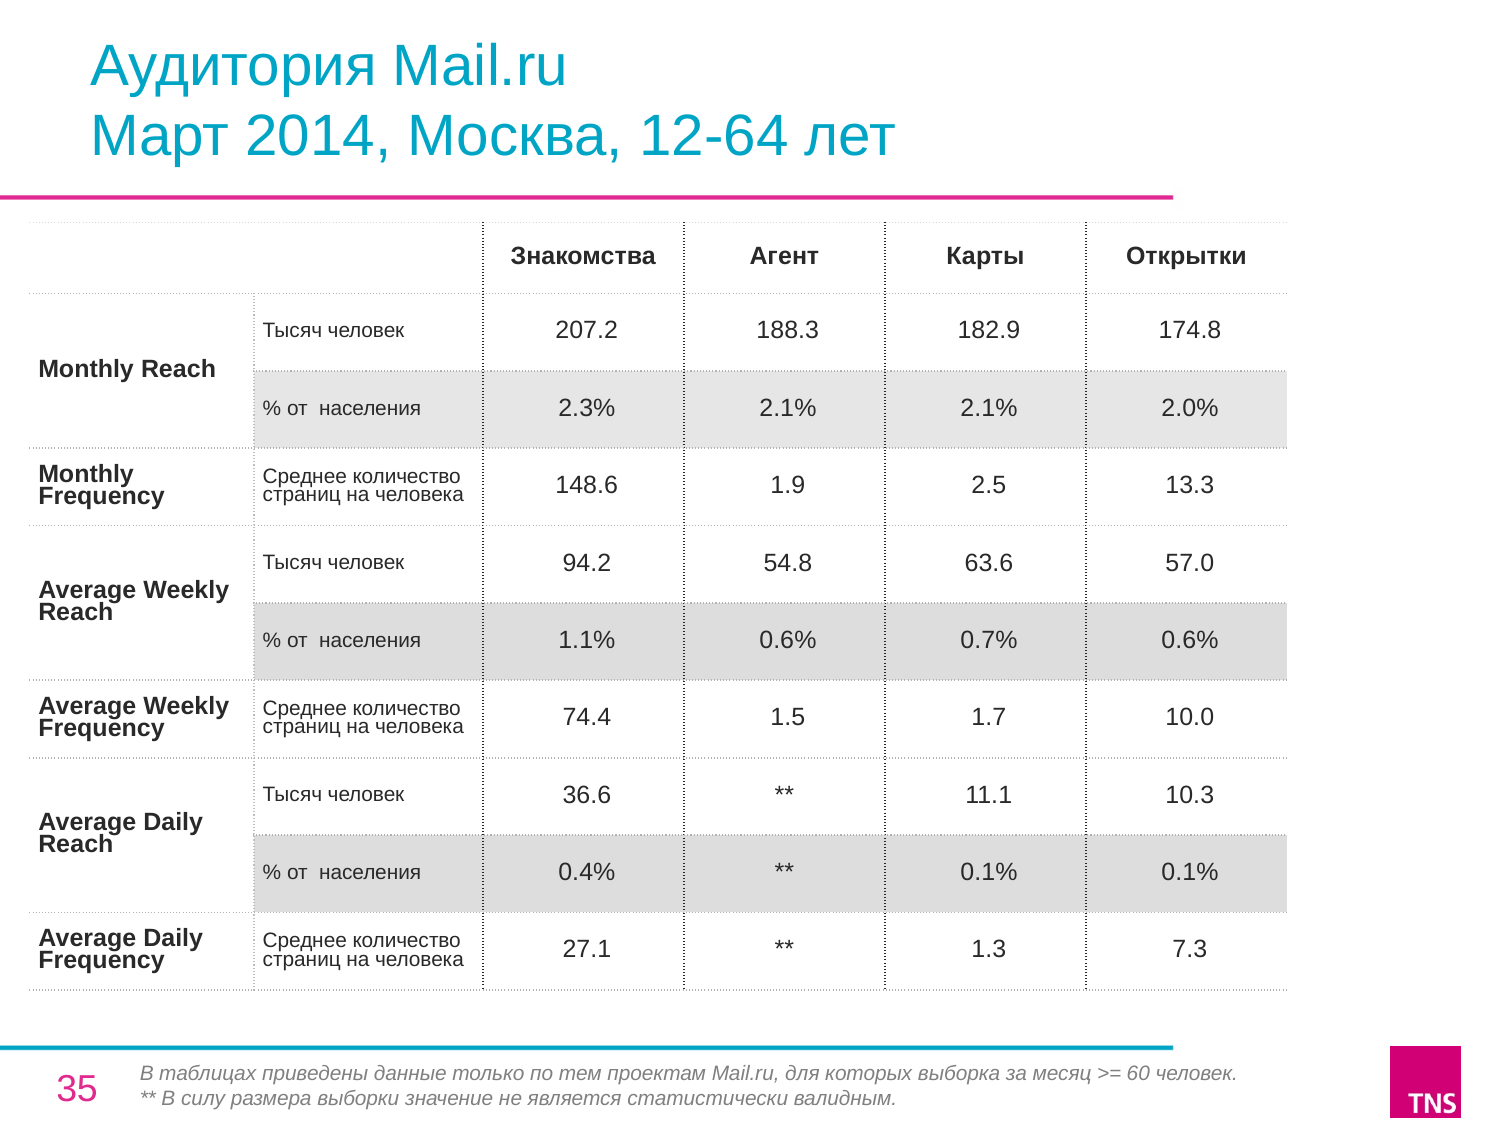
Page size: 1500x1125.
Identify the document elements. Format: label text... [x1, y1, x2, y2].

table_cell 2.1% [885, 371, 1086, 448]
table_cell 1.9 [684, 448, 885, 526]
table_cell 54.8 [684, 526, 885, 603]
table_cell 27.1 [483, 912, 684, 990]
table_header Агент [684, 223, 885, 294]
table_cell 182.9 [885, 294, 1086, 371]
table_cell % от населения [254, 603, 483, 680]
table_cell 7.3 [1086, 912, 1287, 990]
table_cell Monthly Frequency [29, 448, 254, 526]
table_cell 174.8 [1086, 294, 1287, 371]
table_cell Среднее количество страниц на человека [254, 912, 483, 990]
table_cell 148.6 [483, 448, 684, 526]
table_cell Average Weekly Frequency [29, 680, 254, 758]
table_cell % от населения [254, 835, 483, 912]
title Аудитория Mail.ru Март 2014, Москва, 12-64 лет [74, 8, 1476, 187]
table_header Открытки [1086, 223, 1287, 294]
table_cell 207.2 [483, 294, 684, 371]
table_cell 74.4 [483, 680, 684, 758]
table_cell Среднее количество страниц на человека [254, 680, 483, 758]
table_cell Тысяч человек [254, 758, 483, 835]
table_cell 1.3 [885, 912, 1086, 990]
table_cell 36.6 [483, 758, 684, 835]
table_cell 1.1% [483, 603, 684, 680]
table_cell 0.7% [885, 603, 1086, 680]
table_cell 2.3% [483, 371, 684, 448]
table_cell 13.3 [1086, 448, 1287, 526]
table_cell Average Daily Reach [29, 758, 254, 912]
table_cell ** [684, 758, 885, 835]
table_cell 10.3 [1086, 758, 1287, 835]
table_cell Monthly Reach [29, 294, 254, 448]
table_cell Average Weekly Reach [29, 526, 254, 680]
table_cell 0.4% [483, 835, 684, 912]
table_cell 0.6% [1086, 603, 1287, 680]
table_header [29, 223, 483, 294]
table_cell 1.7 [885, 680, 1086, 758]
picture [0, 0, 1500, 1125]
table_cell Тысяч человек [254, 294, 483, 371]
slide_number 35 [40, 1055, 392, 1125]
table_cell % от населения [254, 371, 483, 448]
table_cell 188.3 [684, 294, 885, 371]
table_cell 57.0 [1086, 526, 1287, 603]
table_cell Тысяч человек [254, 526, 483, 603]
table_cell 94.2 [483, 526, 684, 603]
table_header Карты [885, 223, 1086, 294]
table_cell 2.0% [1086, 371, 1287, 448]
table_cell 0.1% [885, 835, 1086, 912]
table_cell 63.6 [885, 526, 1086, 603]
table_cell 2.1% [684, 371, 885, 448]
table_cell 1.5 [684, 680, 885, 758]
table_cell 10.0 [1086, 680, 1287, 758]
table_header Знакомства [483, 223, 684, 294]
table_cell ** [684, 912, 885, 990]
text_box В таблицах приведены данные только по тем проектам Mail.ru, для которых выборка за месяц >= 60 человек. ** В силу размера выборки значение не является статистически валидным. [124, 1052, 1463, 1117]
table_cell 11.1 [885, 758, 1086, 835]
table_cell 0.1% [1086, 835, 1287, 912]
table_cell ** [684, 835, 885, 912]
table_cell 0.6% [684, 603, 885, 680]
table_cell Среднее количество страниц на человека [254, 448, 483, 526]
table_cell Average Daily Frequency [29, 912, 254, 990]
table_cell 2.5 [885, 448, 1086, 526]
